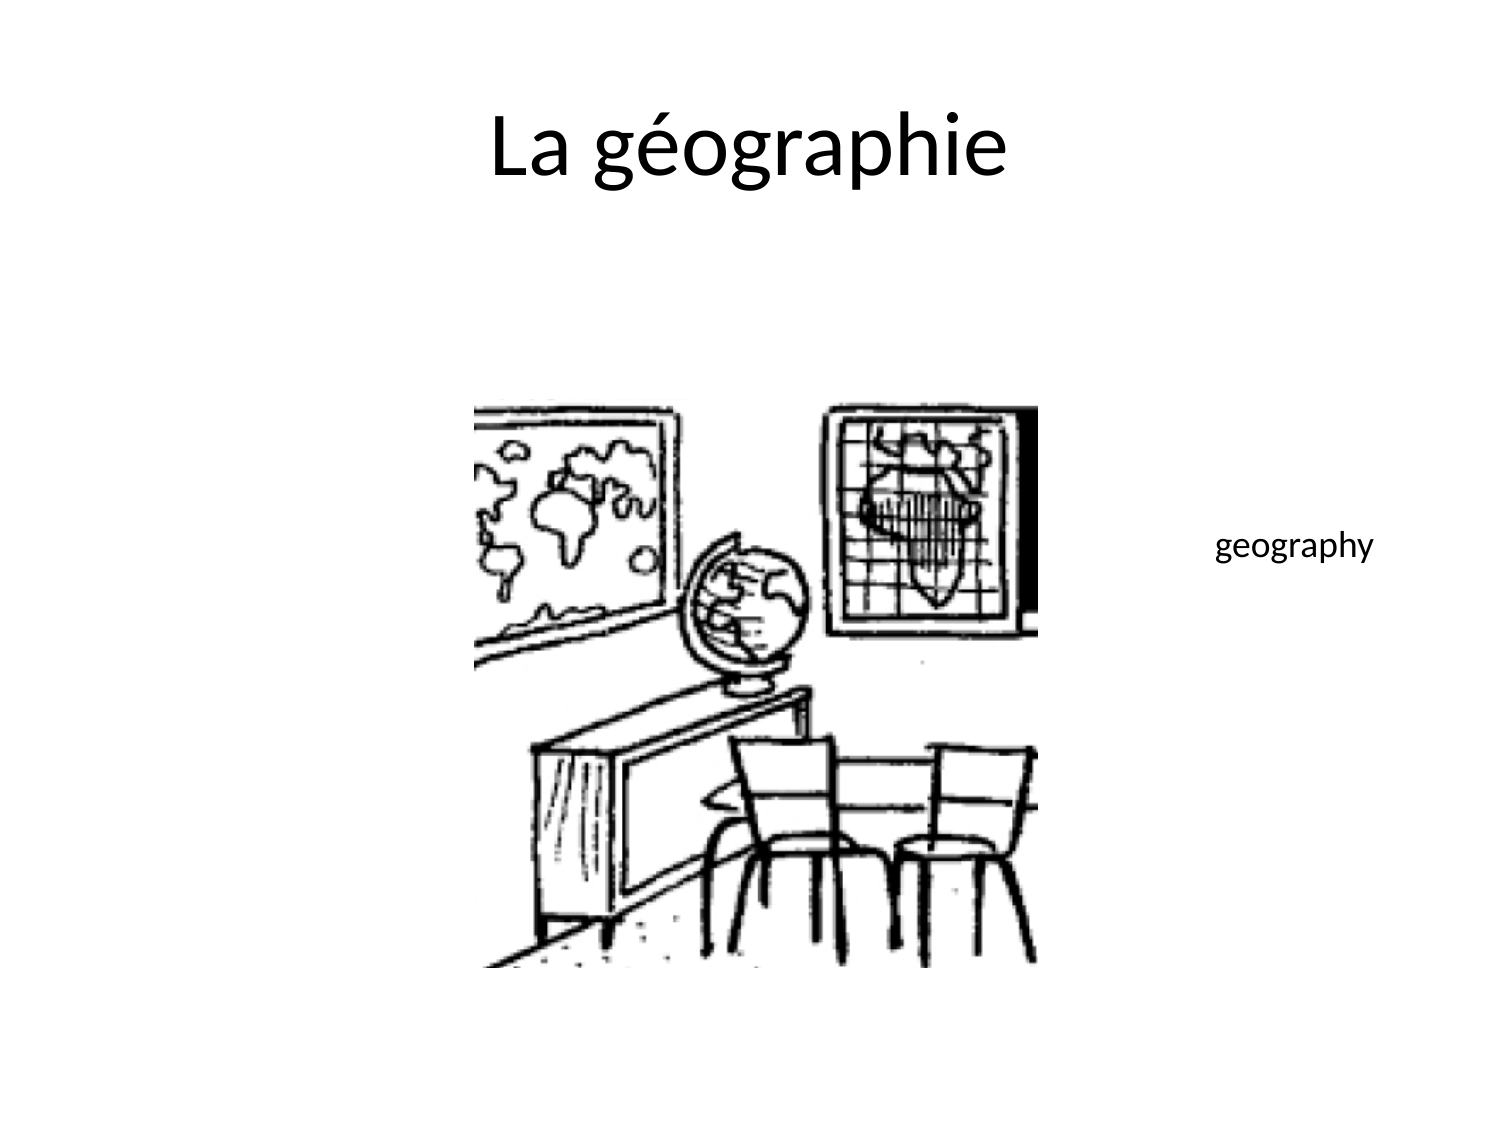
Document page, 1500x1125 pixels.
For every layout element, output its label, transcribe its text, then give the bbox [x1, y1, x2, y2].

picture [474, 399, 1038, 968]
title La géographie [75, 45, 1425, 233]
text_box geography [1199, 512, 1425, 573]
